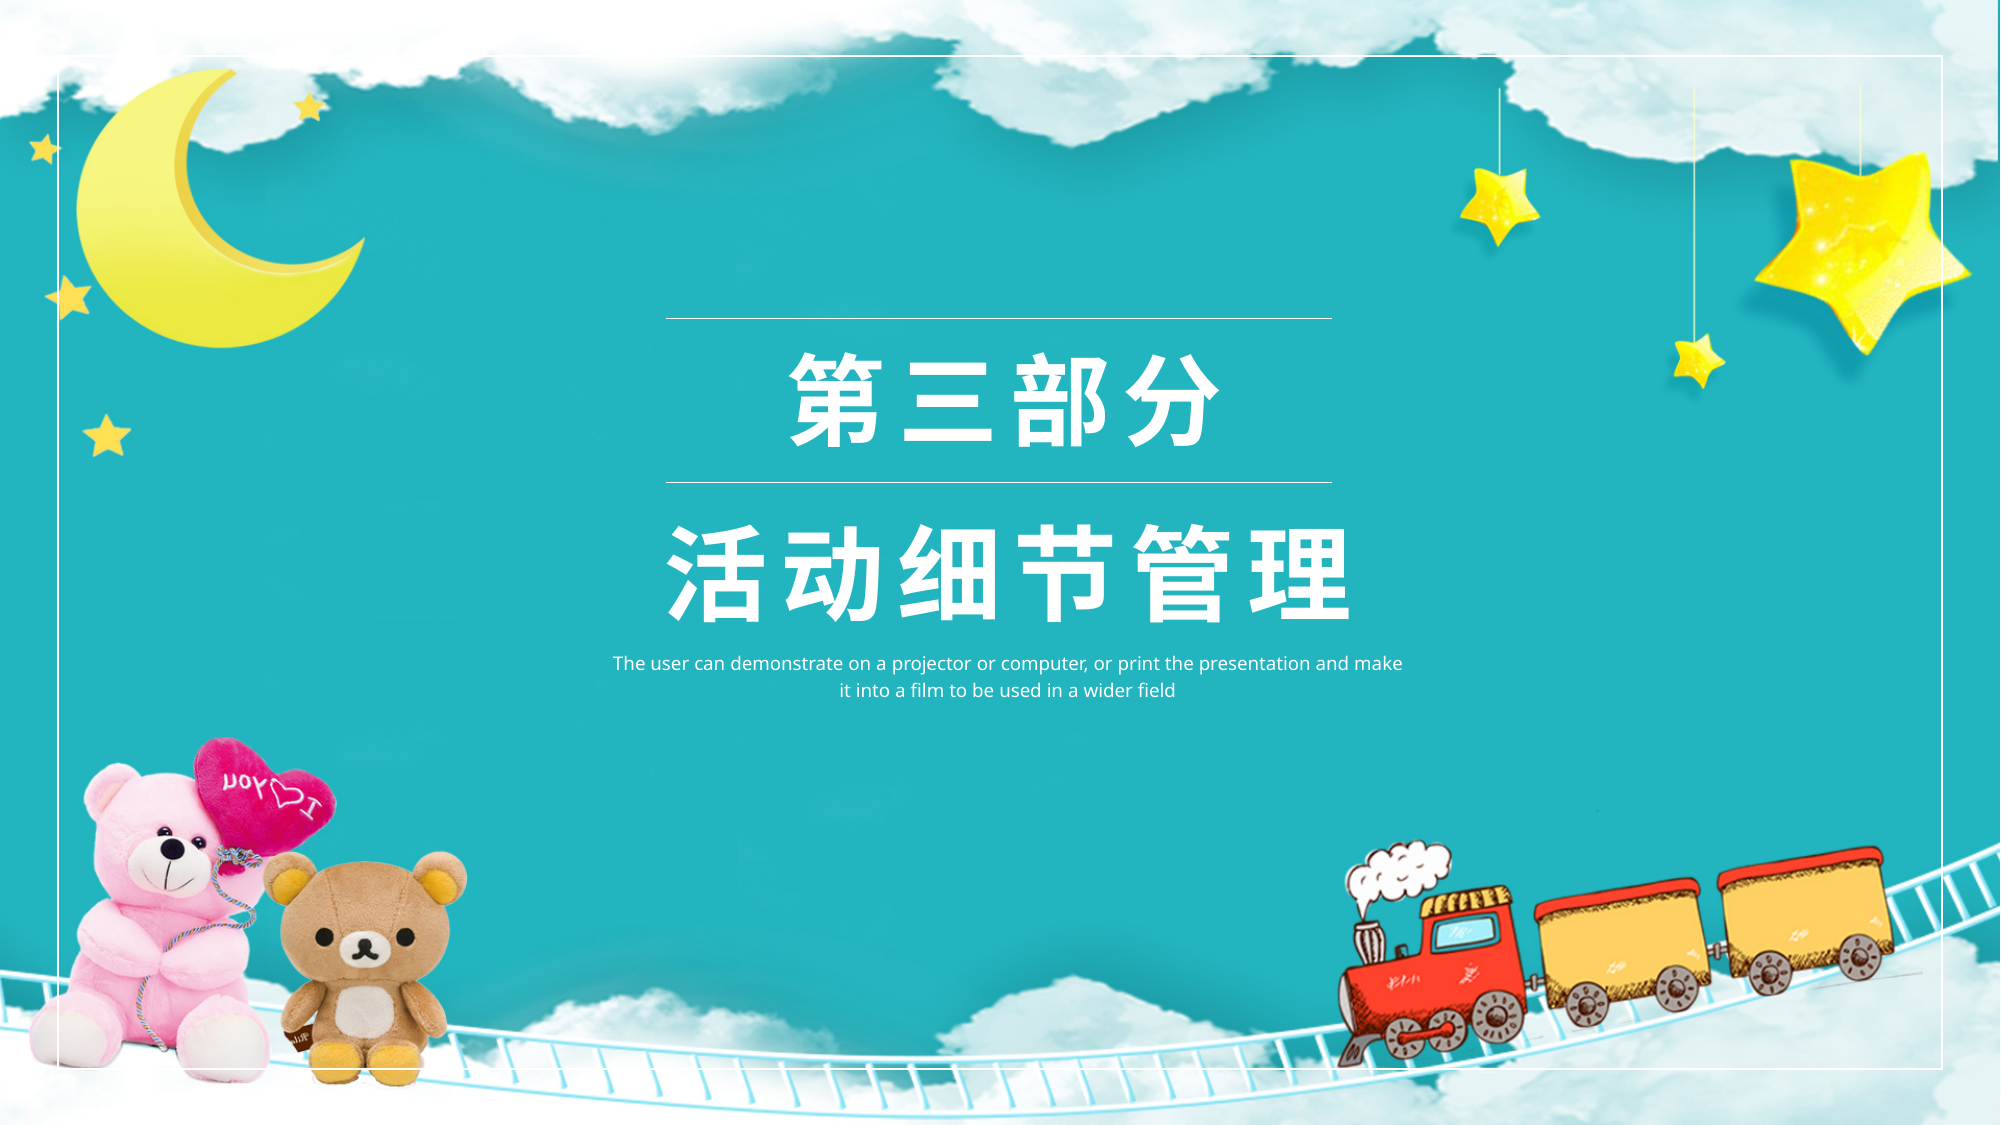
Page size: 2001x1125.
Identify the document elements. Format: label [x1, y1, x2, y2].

text_box [666, 318, 1332, 483]
picture [0, 0, 2001, 1125]
